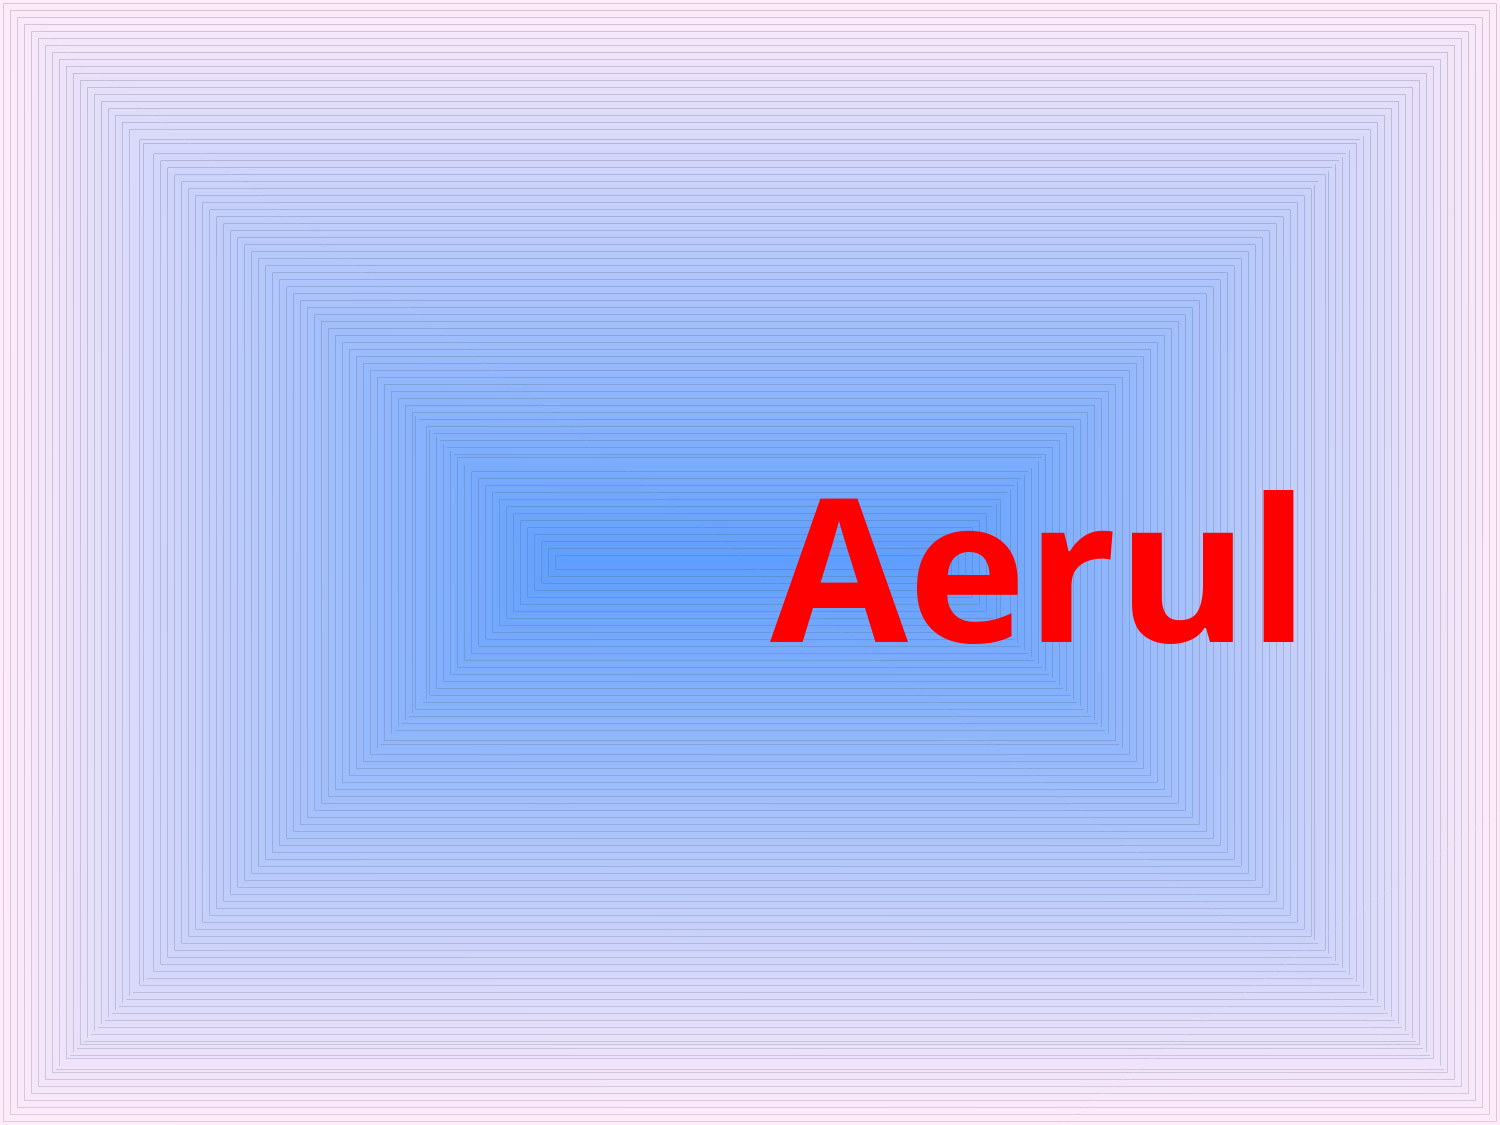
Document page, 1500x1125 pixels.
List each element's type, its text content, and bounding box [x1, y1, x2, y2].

title Aerul [0, 0, 1500, 1125]
